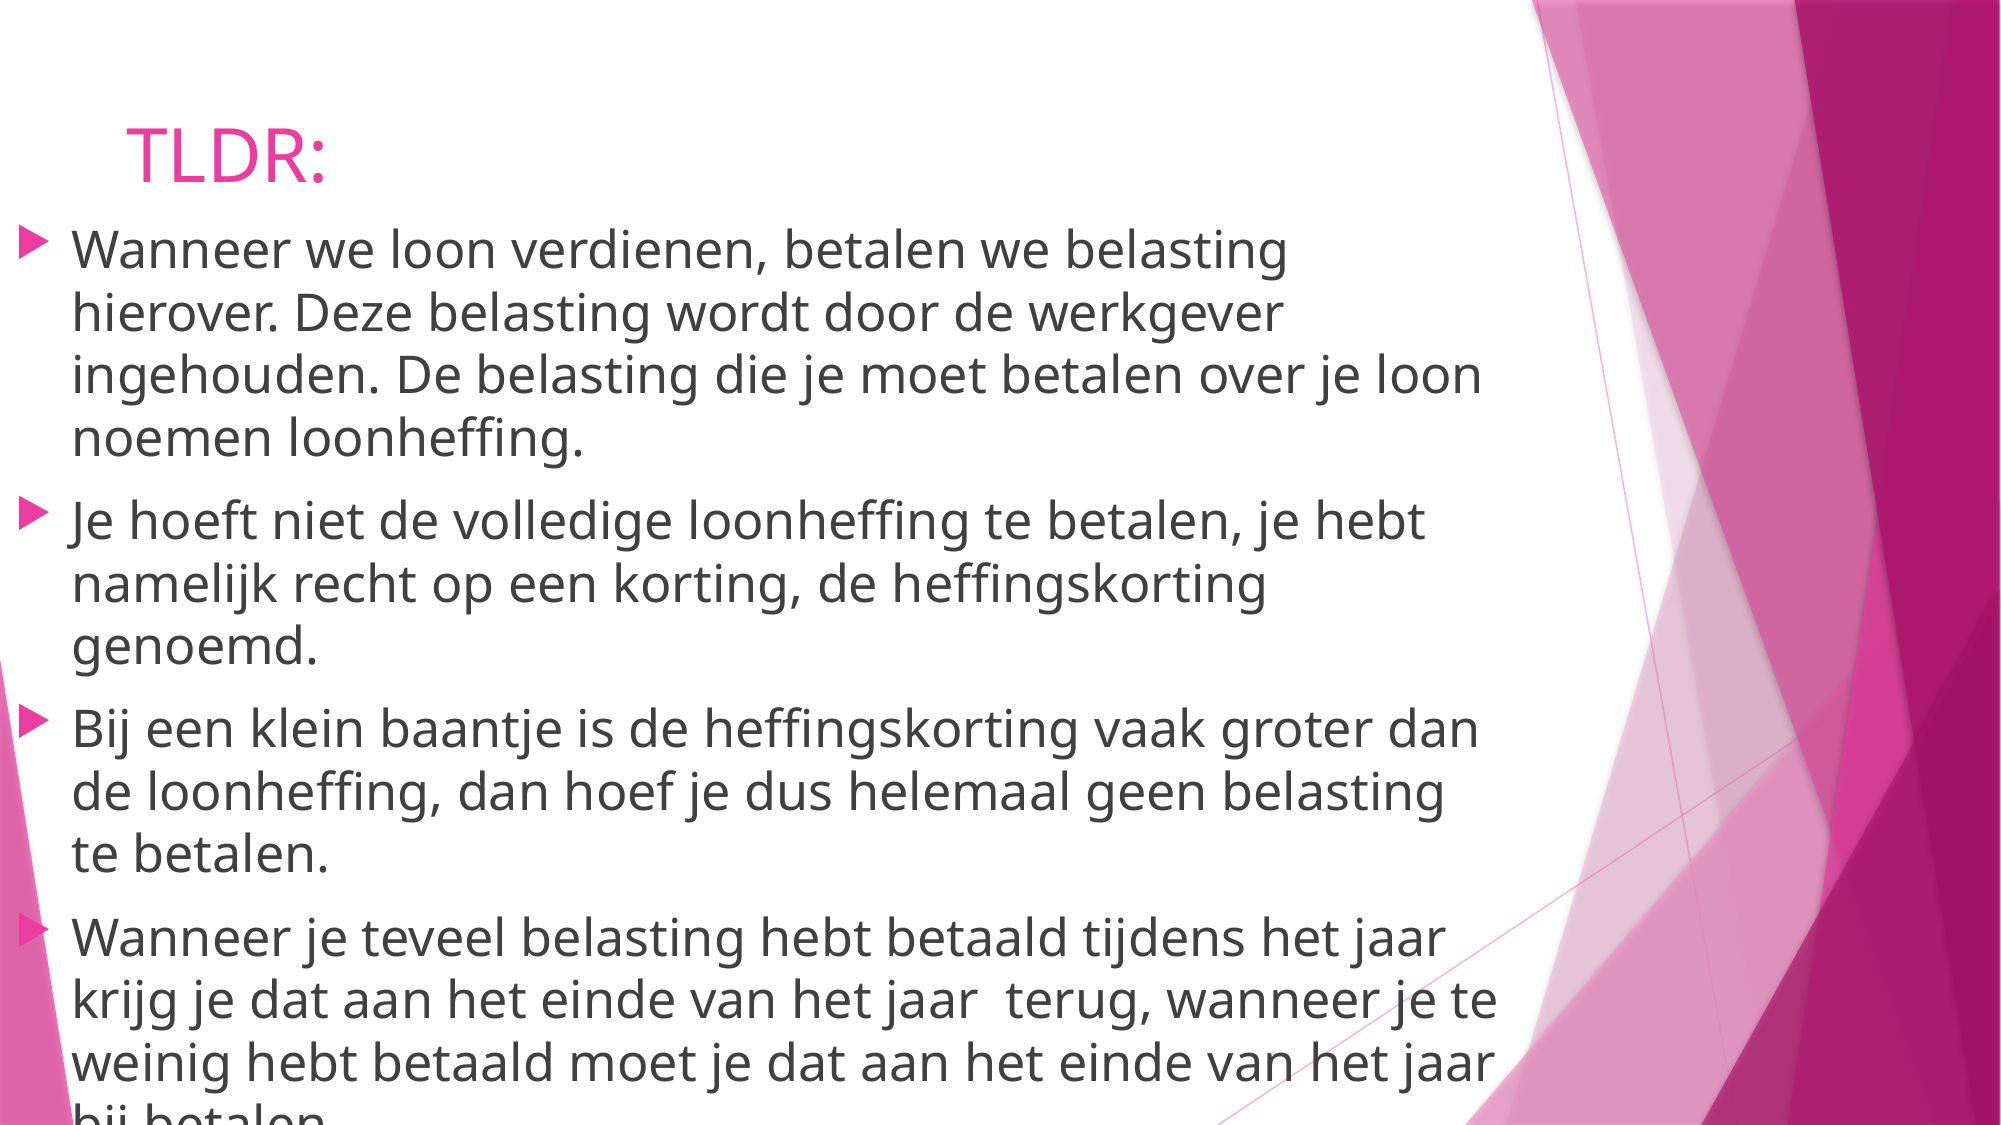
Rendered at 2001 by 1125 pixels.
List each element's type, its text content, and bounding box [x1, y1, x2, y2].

list Wanneer we loon verdienen, betalen we belasting hierover. Deze belasting wordt door de werkgever ingehouden. De belasting die je moet betalen over je loon noemen loonheffing. Je hoeft niet de volledige loonheffing te betalen, je hebt namelijk recht op een korting, de heffingskorting genoemd. Bij een klein baantje is de heffingskorting vaak groter dan de loonheffing, dan hoef je dus helemaal geen belasting te betalen. Wanneer je teveel belasting hebt betaald tijdens het jaar krijg je dat aan het einde van het jaar terug, wanneer je te weinig hebt betaald moet je dat aan het einde van het jaar bij betalen. [0, 209, 1522, 992]
title TLDR: [111, 99, 1522, 209]
